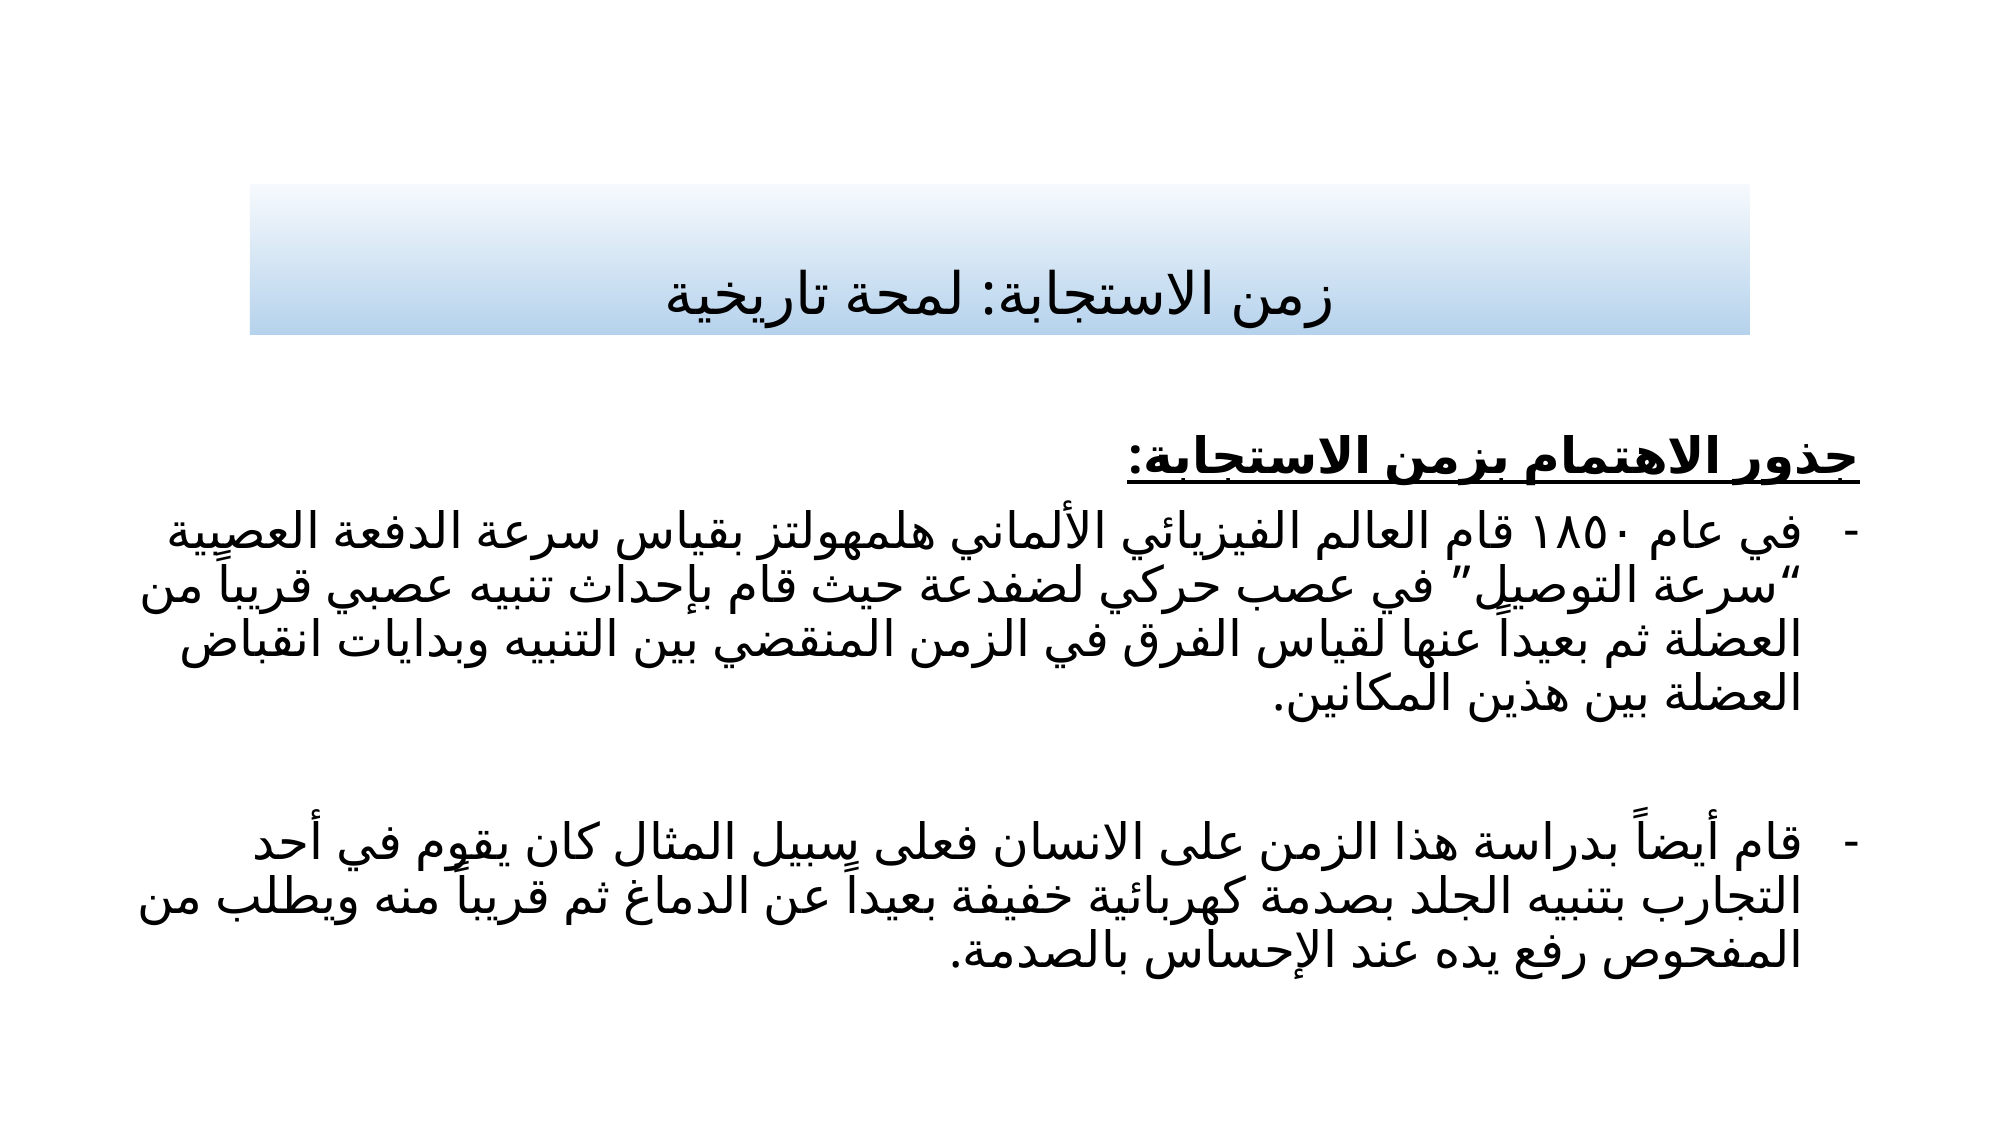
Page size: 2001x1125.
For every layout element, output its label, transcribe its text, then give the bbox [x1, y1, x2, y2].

title زمن الاستجابة: لمحة تاريخية [249, 184, 1750, 335]
subtitle جذور الاهتمام بزمن الاستجابة: في عام ١٨٥٠ قام العالم الفيزيائي الألماني هلمهولتز بقياس سرعة الدفعة العصبية “سرعة التوصيل” في عصب حركي لضفدعة حيث قام بإحداث تنبيه عصبي قريباً من العضلة ثم بعيداً عنها لقياس الفرق في الزمن المنقضي بين التنبيه وبدايات انقباض العضلة بين هذين المكانين. قام أيضاً بدراسة هذا الزمن على الانسان فعلى سبيل المثال كان يقوم في أحد التجارب بتنبيه الجلد بصدمة كهربائية خفيفة بعيداً عن الدماغ ثم قريباً منه ويطلب من المفحوص رفع يده عند الإحساس بالصدمة. [117, 422, 1875, 1076]
